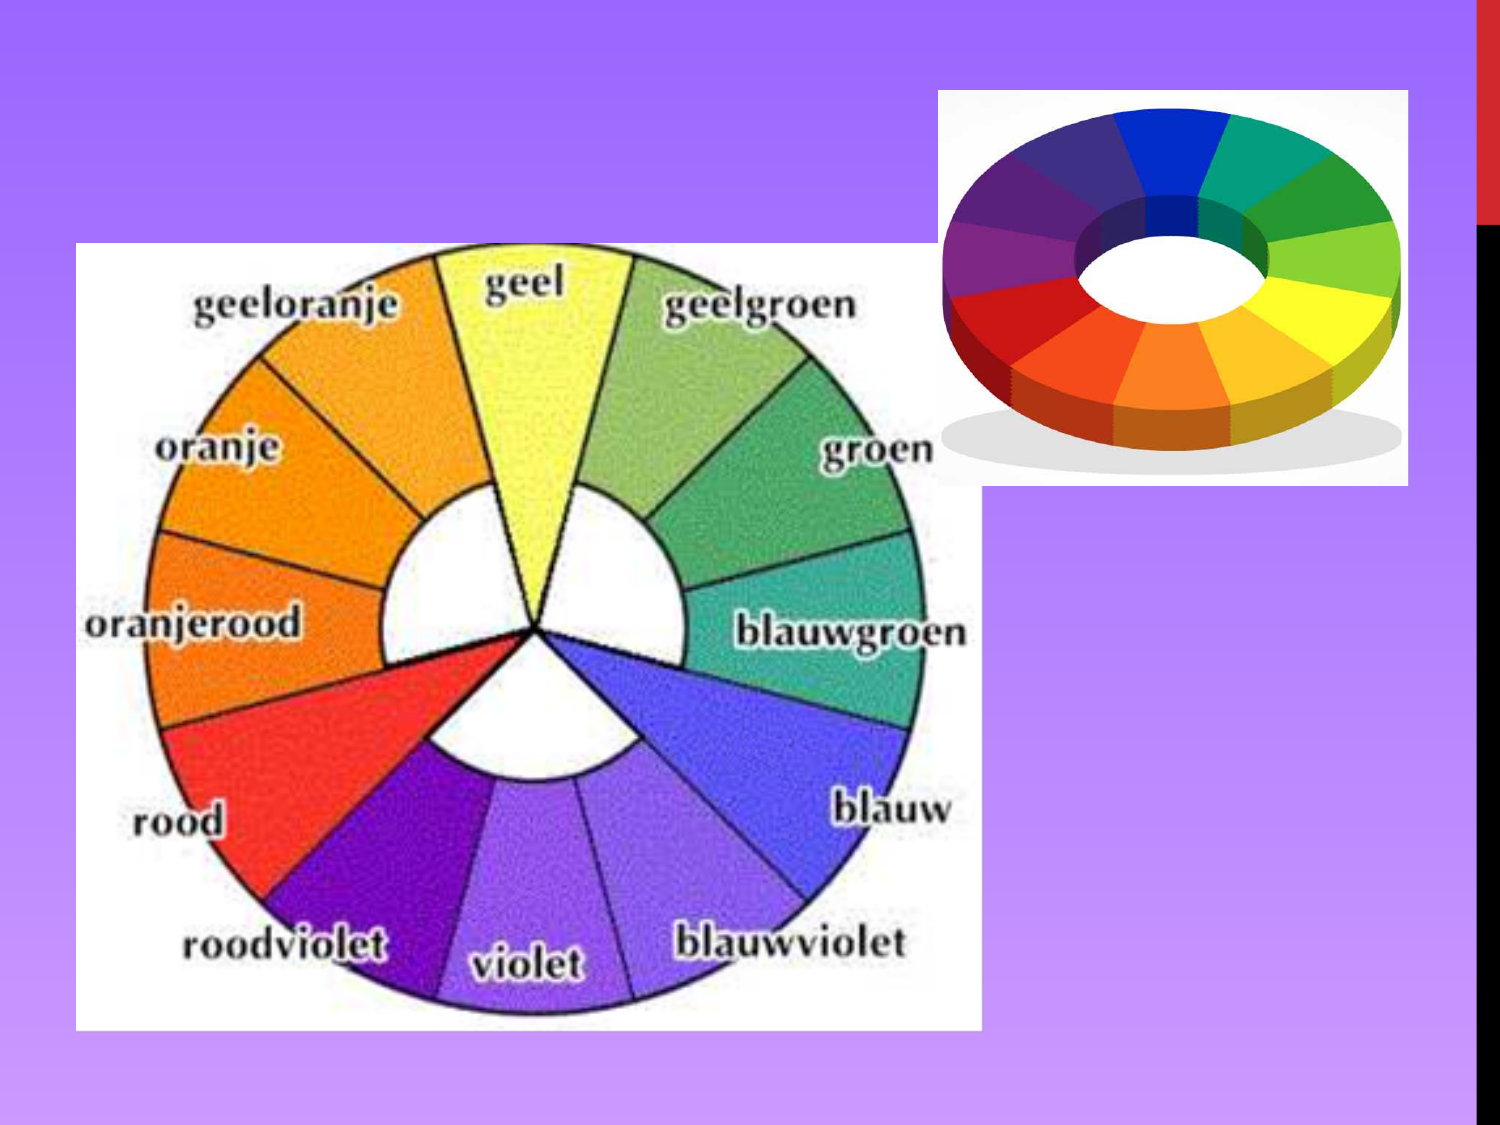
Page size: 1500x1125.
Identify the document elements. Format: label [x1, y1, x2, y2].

picture [76, 89, 1409, 1036]
